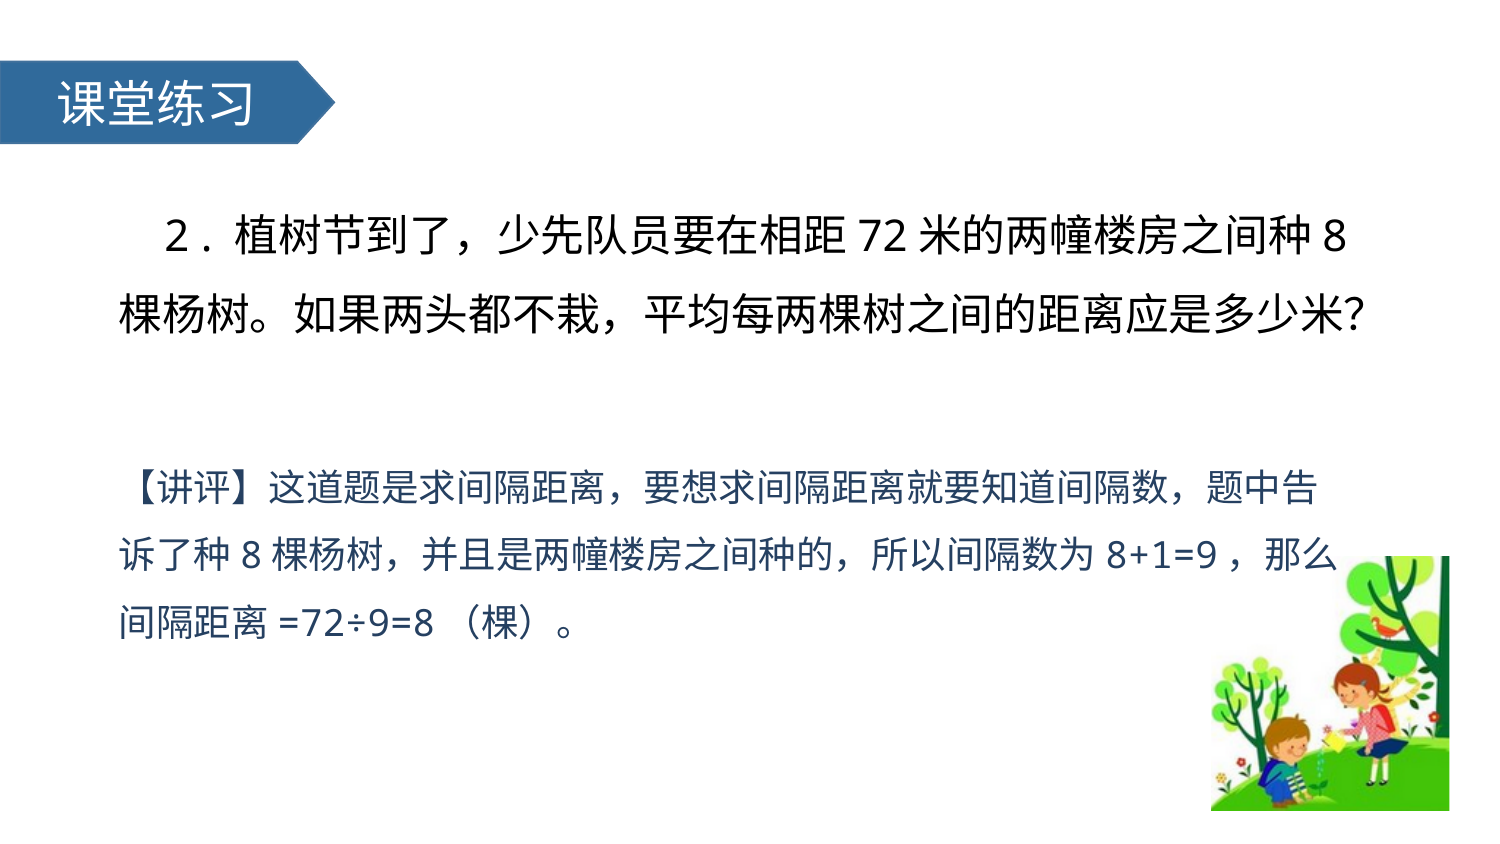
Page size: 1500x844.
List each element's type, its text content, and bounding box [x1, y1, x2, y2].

picture [1210, 555, 1452, 811]
text_box 【讲评】这道题是求间隔距离，要想求间隔距离就要知道间隔数，题中告诉了种8棵杨树，并且是两幢楼房之间种的，所以间隔数为8+1=9，那么间隔距离=72÷9=8（棵）。 [107, 435, 1364, 650]
text_box 2 . 植树节到了，少先队员要在相距72米的两幢楼房之间种8棵杨树。如果两头都不栽，平均每两棵树之间的距离应是多少米？ [107, 176, 1364, 345]
text_box 课堂练习 [0, 61, 334, 144]
